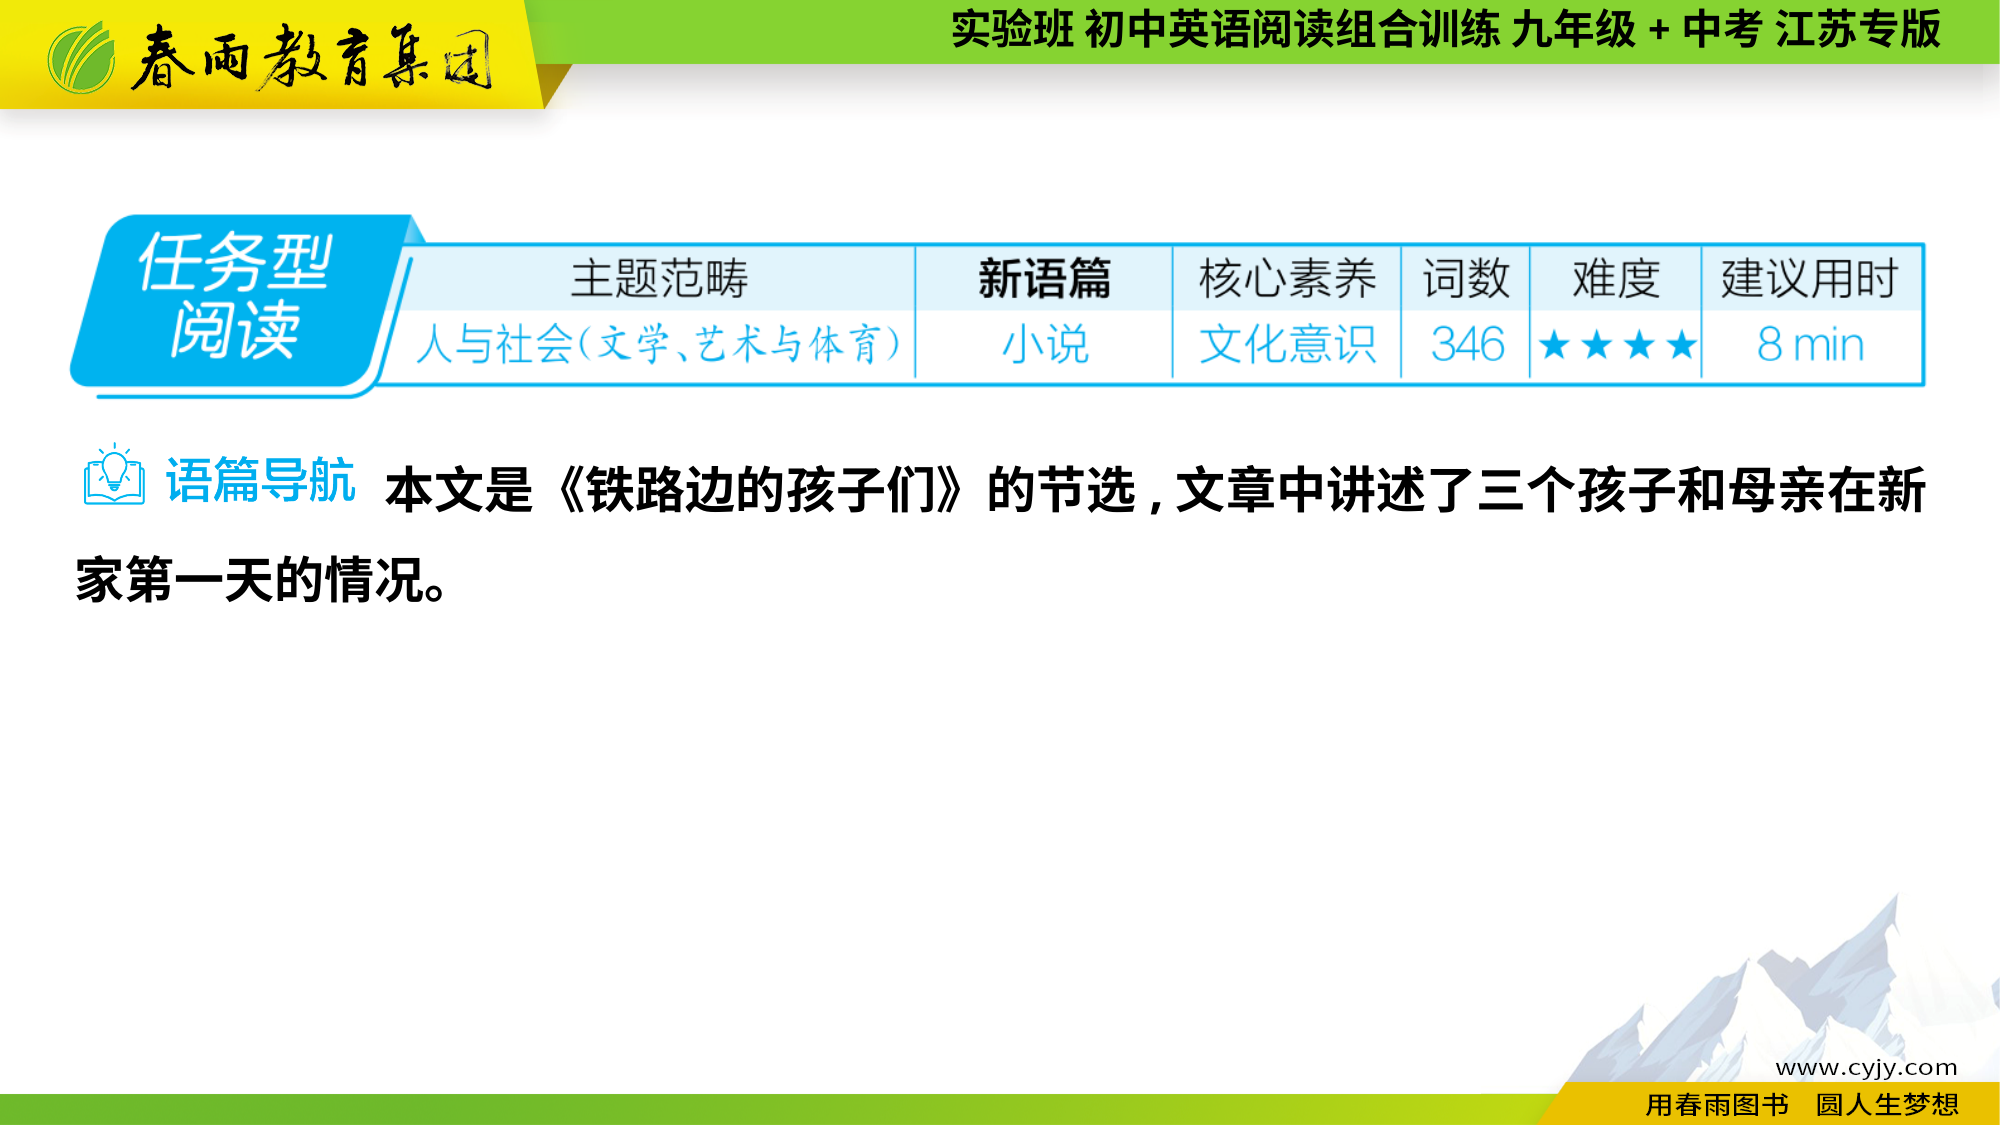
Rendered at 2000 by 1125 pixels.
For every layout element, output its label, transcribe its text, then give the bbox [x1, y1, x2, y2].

picture [0, 0, 2000, 1125]
list 本文是《铁路边的孩子们》的节选,文章中讲述了三个孩子和母亲在新家第一天的情况。 [59, 421, 1944, 607]
